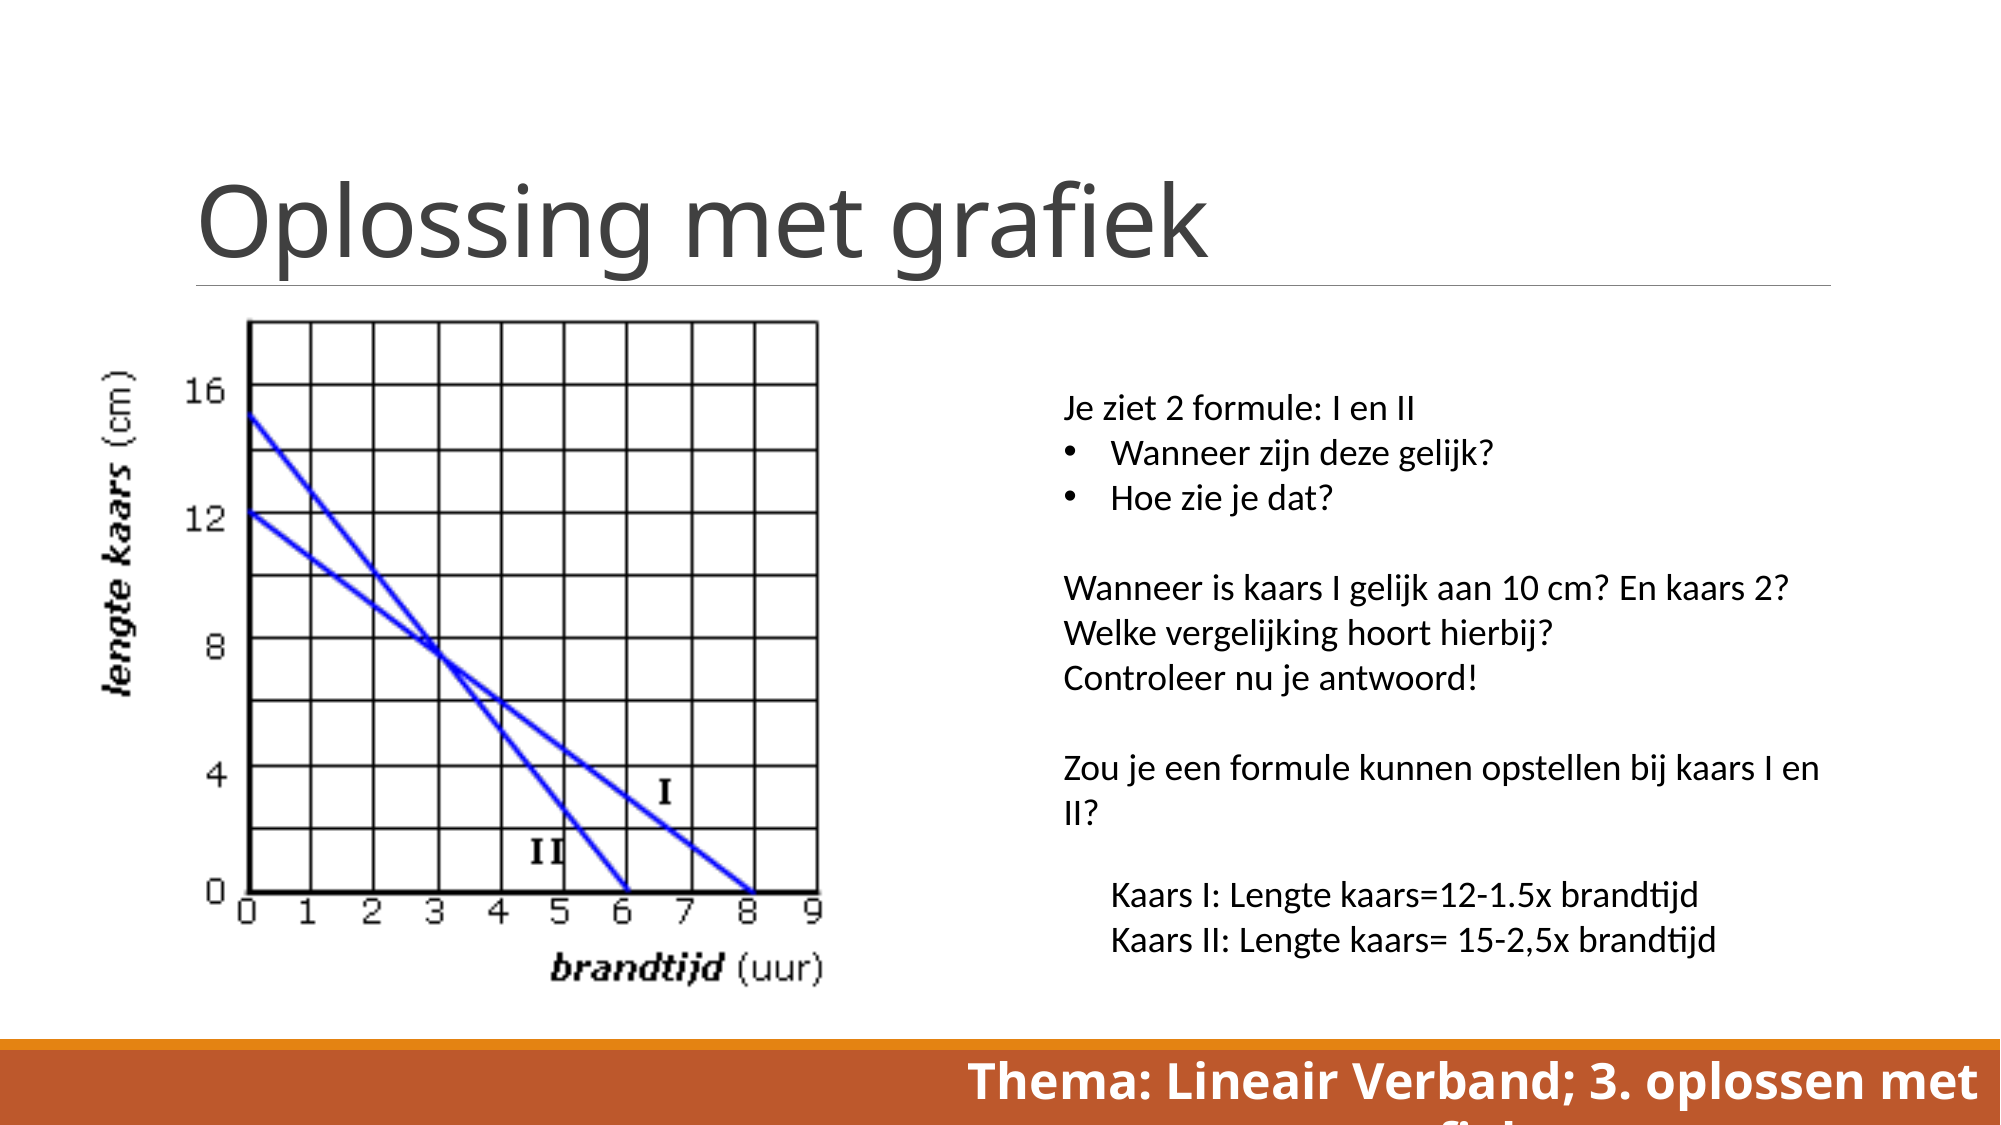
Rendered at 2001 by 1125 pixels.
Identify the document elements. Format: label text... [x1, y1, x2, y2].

picture [76, 295, 831, 994]
title Oplossing met grafiek [180, 47, 1830, 285]
text_box Thema: Lineair Verband; 3. oplossen met grafieken [947, 1042, 2000, 1125]
text_box Je ziet 2 formule: I en II Wanneer zijn deze gelijk? Hoe zie je dat? Wanneer is kaars I gelijk aan 10 cm? En kaars 2? Welke vergelijking hoort hierbij? Controleer nu je antwoord! Zou je een formule kunnen opstellen bij kaars I en II? [1048, 376, 1859, 841]
text_box Kaars I: Lengte kaars=12-1.5x brandtijd Kaars II: Lengte kaars= 15-2,5x brandtijd [1096, 862, 1733, 968]
